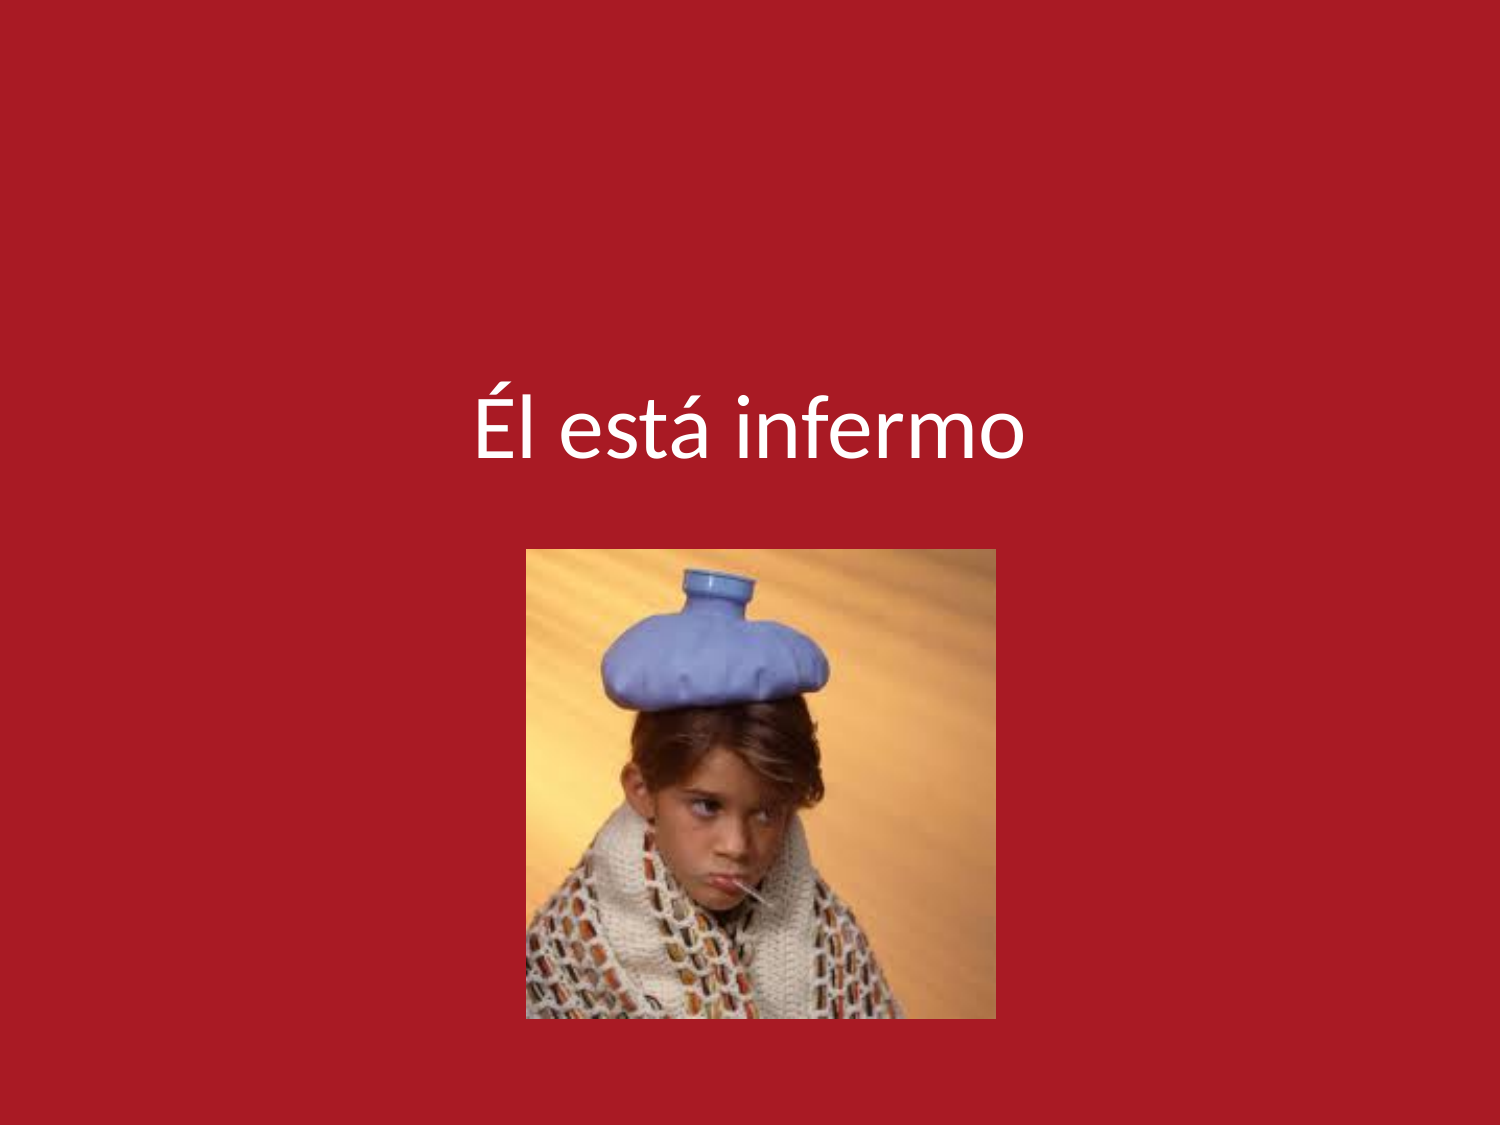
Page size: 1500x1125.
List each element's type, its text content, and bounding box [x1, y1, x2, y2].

picture [526, 549, 996, 1019]
title Él está infermo [75, 45, 1425, 1019]
